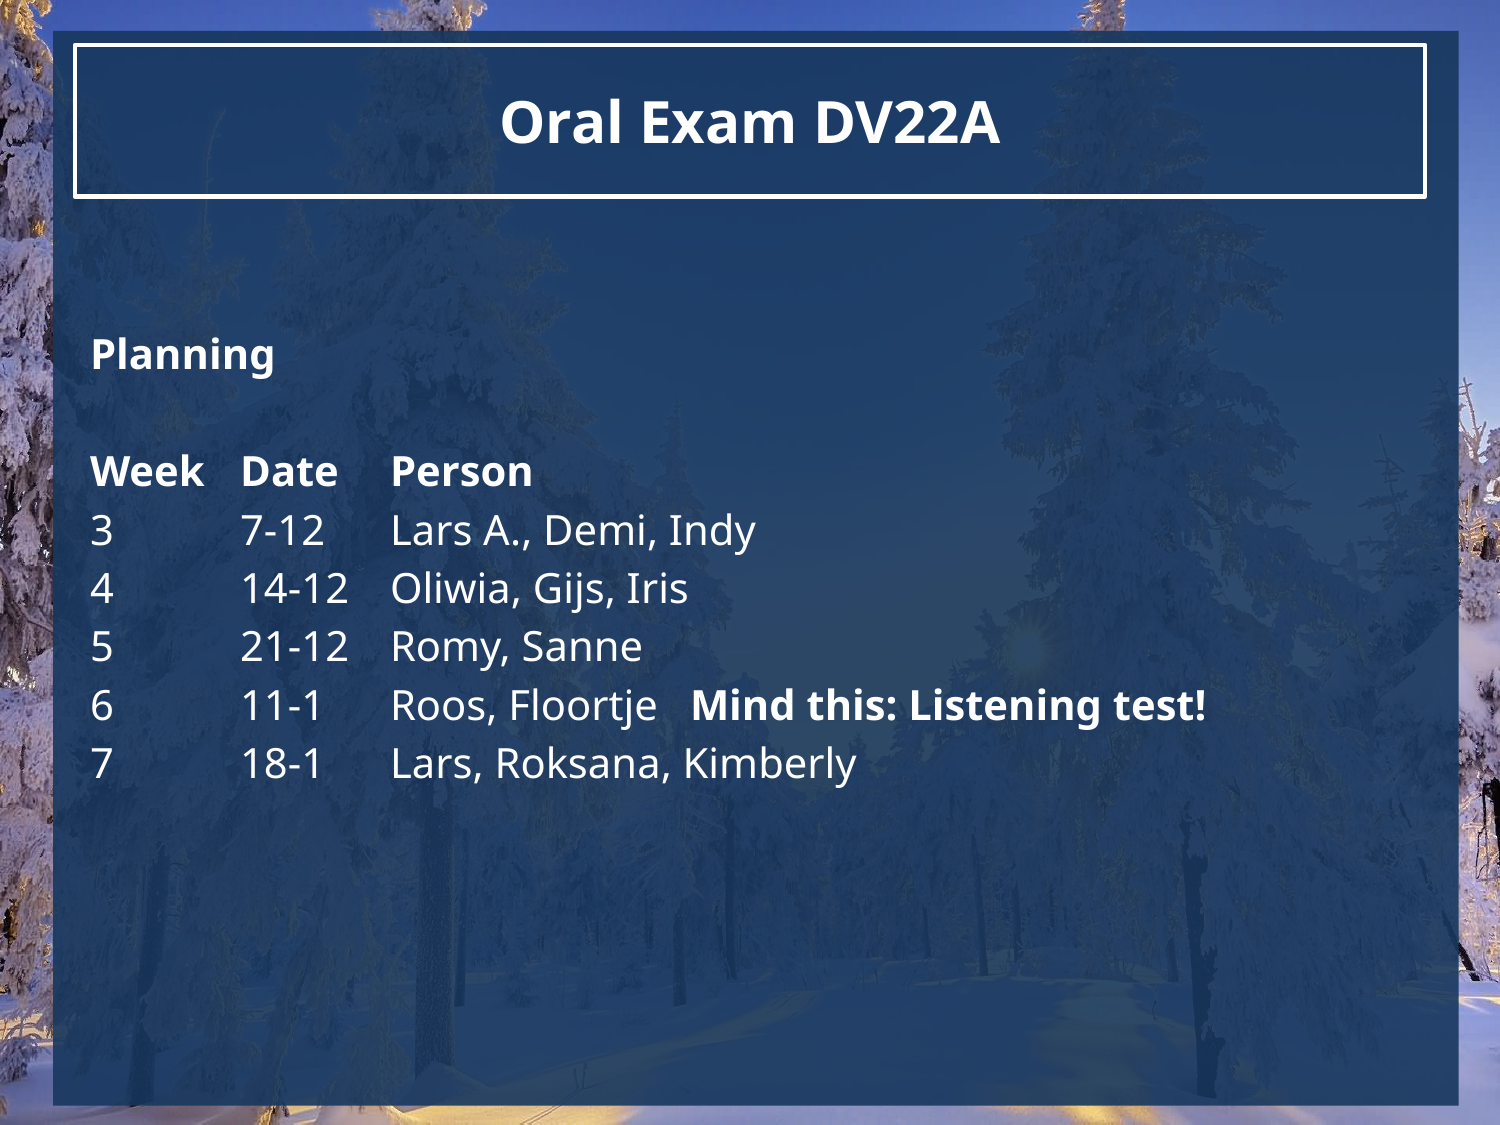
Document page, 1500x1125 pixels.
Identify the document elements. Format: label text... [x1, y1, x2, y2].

picture [0, 0, 1500, 1125]
title Oral Exam DV22A [75, 45, 1425, 197]
list Planning Week Date Person 3 7-12 Lars A., Demi, Indy 4 14-12 Oliwia, Gijs, Iris 5 21-12 Romy, Sanne 6 11-1 Roos, Floortje Mind this: Listening test! 7 18-1 Lars, Roksana, Kimberly [75, 262, 1425, 1005]
